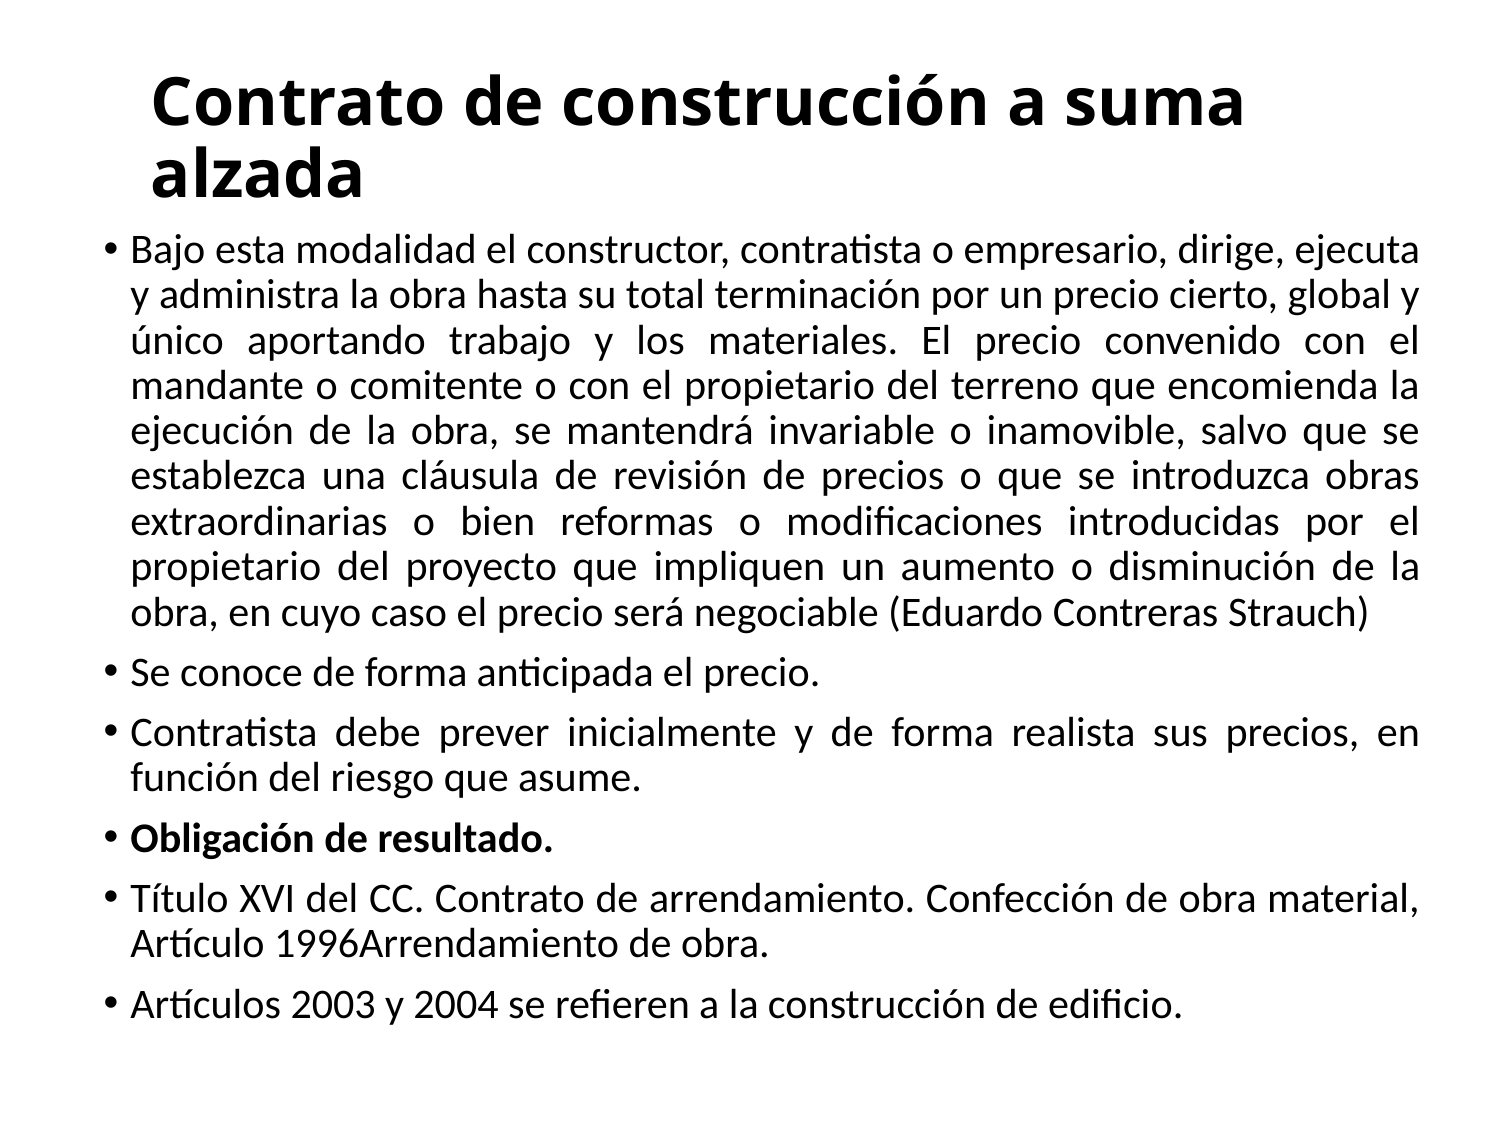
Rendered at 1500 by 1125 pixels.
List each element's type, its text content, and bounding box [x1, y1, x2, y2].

list Bajo esta modalidad el constructor, contratista o empresario, dirige, ejecuta y administra la obra hasta su total terminación por un precio cierto, global y único aportando trabajo y los materiales. El precio convenido con el mandante o comitente o con el propietario del terreno que encomienda la ejecución de la obra, se mantendrá invariable o inamovible, salvo que se establezca una cláusula de revisión de precios o que se introduzca obras extraordinarias o bien reformas o modificaciones introducidas por el propietario del proyecto que impliquen un aumento o disminución de la obra, en cuyo caso el precio será negociable (Eduardo Contreras Strauch) Se conoce de forma anticipada el precio. Contratista debe prever inicialmente y de forma realista sus precios, en función del riesgo que asume. Obligación de resultado. Título XVI del CC. Contrato de arrendamiento. Confección de obra material, Artículo 1996Arrendamiento de obra. Artículos 2003 y 2004 se refieren a la construcción de edificio. [88, 219, 1436, 1047]
title Contrato de construcción a suma alzada [135, 59, 1397, 219]
